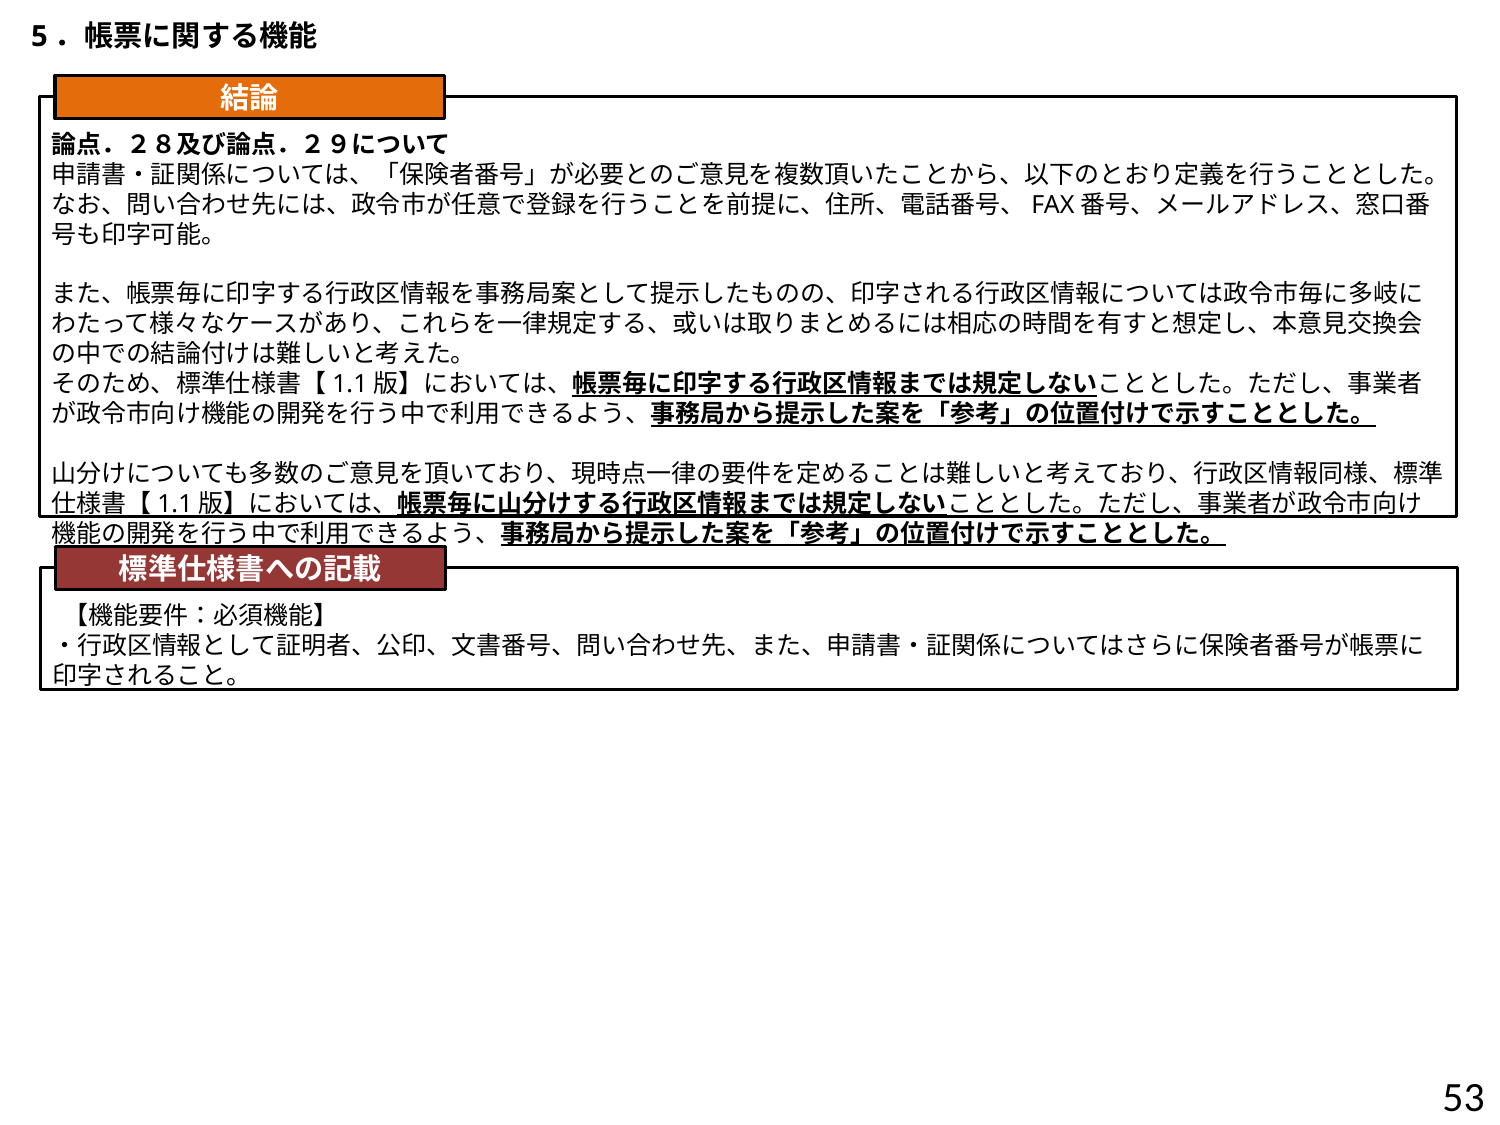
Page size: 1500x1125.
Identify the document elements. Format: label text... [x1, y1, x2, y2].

text_box 標準仕様書への記載 [54, 544, 448, 591]
text_box 【機能要件：必須機能】 ・行政区情報として証明者、公印、文書番号、問い合わせ先、また、申請書・証関係についてはさらに保険者番号が帳票に印字されること。 [40, 567, 1458, 690]
slide_number 52 [1149, 1065, 1500, 1125]
text_box 結論 [53, 73, 447, 121]
text_box 5．帳票に関する機能 [16, 2, 1440, 49]
text_box 論点．２８及び論点．２９について 申請書・証関係については、「保険者番号」が必要とのご意見を複数頂いたことから、以下のとおり定義を行うこととした。 なお、問い合わせ先には、政令市が任意で登録を行うことを前提に、住所、電話番号、FAX番号、メールアドレス、窓口番号も印字可能。 また、帳票毎に印字する行政区情報を事務局案として提示したものの、印字される行政区情報については政令市毎に多岐にわたって様々なケースがあり、これらを一律規定する、或いは取りまとめるには相応の時間を有すと想定し、本意見交換会の中での結論付けは難しいと考えた。 そのため、標準仕様書【1.1版】においては、帳票毎に印字する行政区情報までは規定しないこととした。ただし、事業者が政令市向け機能の開発を行う中で利用できるよう、事務局から提示した案を「参考」の位置付けで示すこととした。 山分けについても多数のご意見を頂いており、現時点一律の要件を定めることは難しいと考えており、行政区情報同様、標準仕様書【1.1版】においては、帳票毎に山分けする行政区情報までは規定しないこととした。ただし、事業者が政令市向け機能の開発を行う中で利用できるよう、事務局から提示した案を「参考」の位置付けで示すこととした。 [39, 96, 1457, 517]
